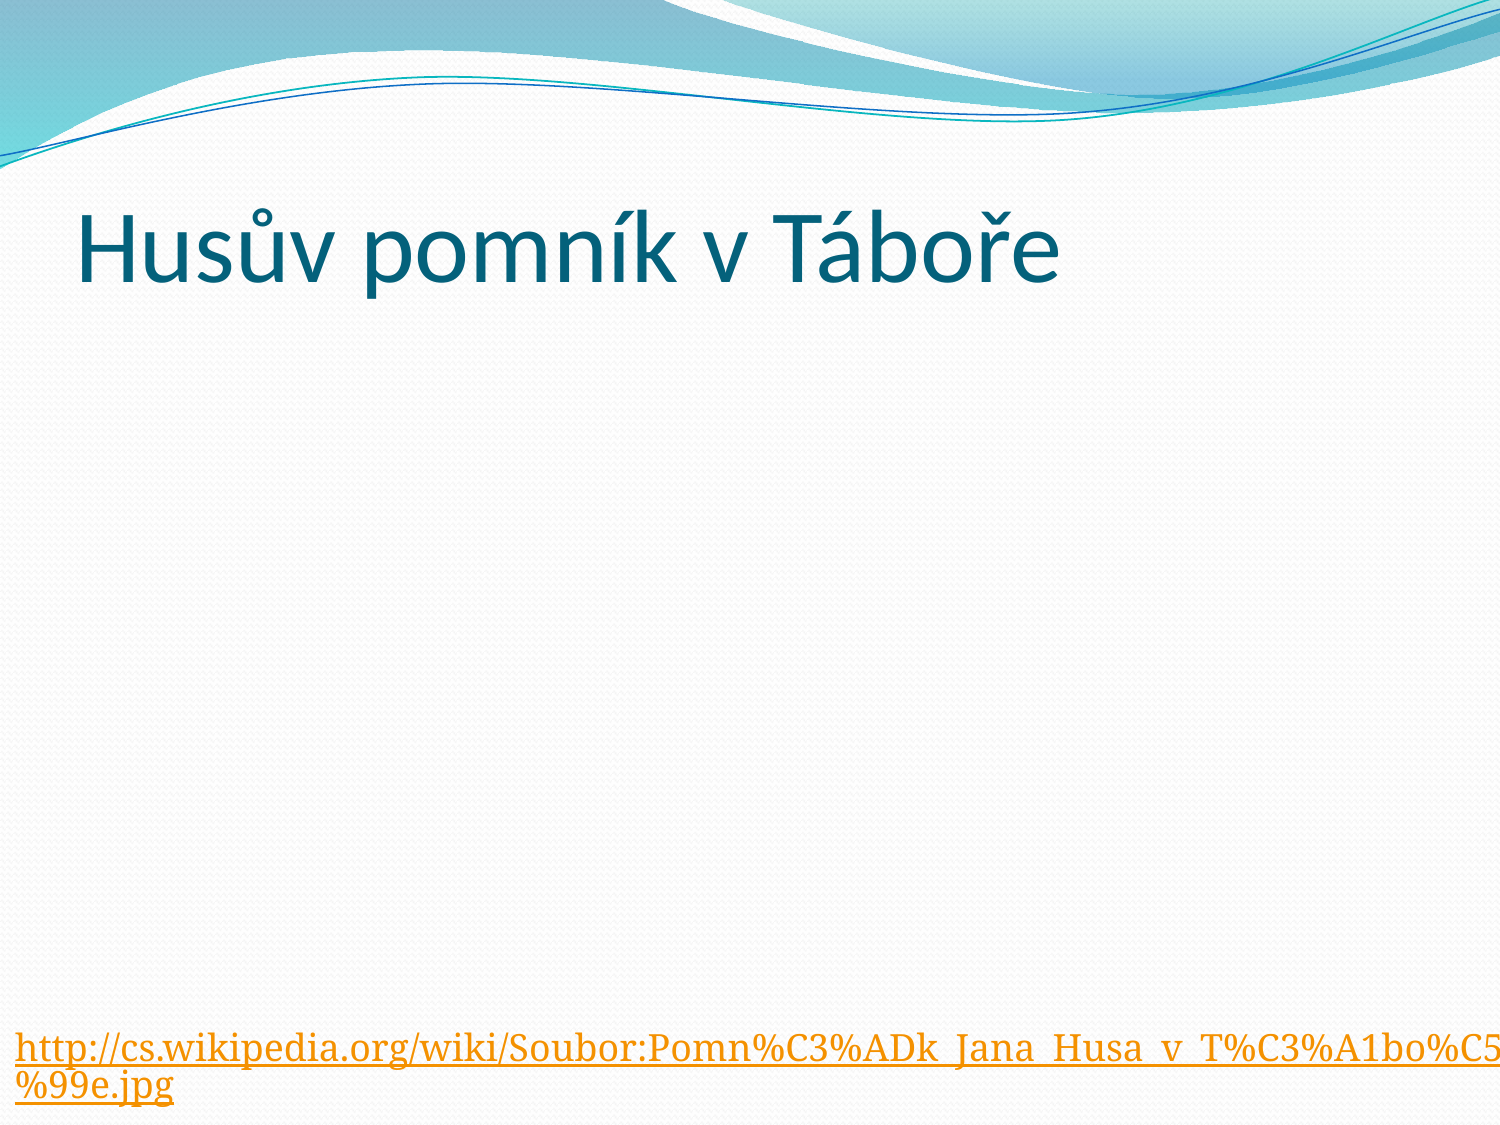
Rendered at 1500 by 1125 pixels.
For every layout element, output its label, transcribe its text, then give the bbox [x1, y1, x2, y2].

text_box http://cs.wikipedia.org/wiki/Soubor:Pomn%C3%ADk_Jana_Husa_v_T%C3%A1bo%C5%99e.jpg [0, 1016, 1500, 1125]
title Husův pomník v Táboře [75, 115, 1425, 303]
